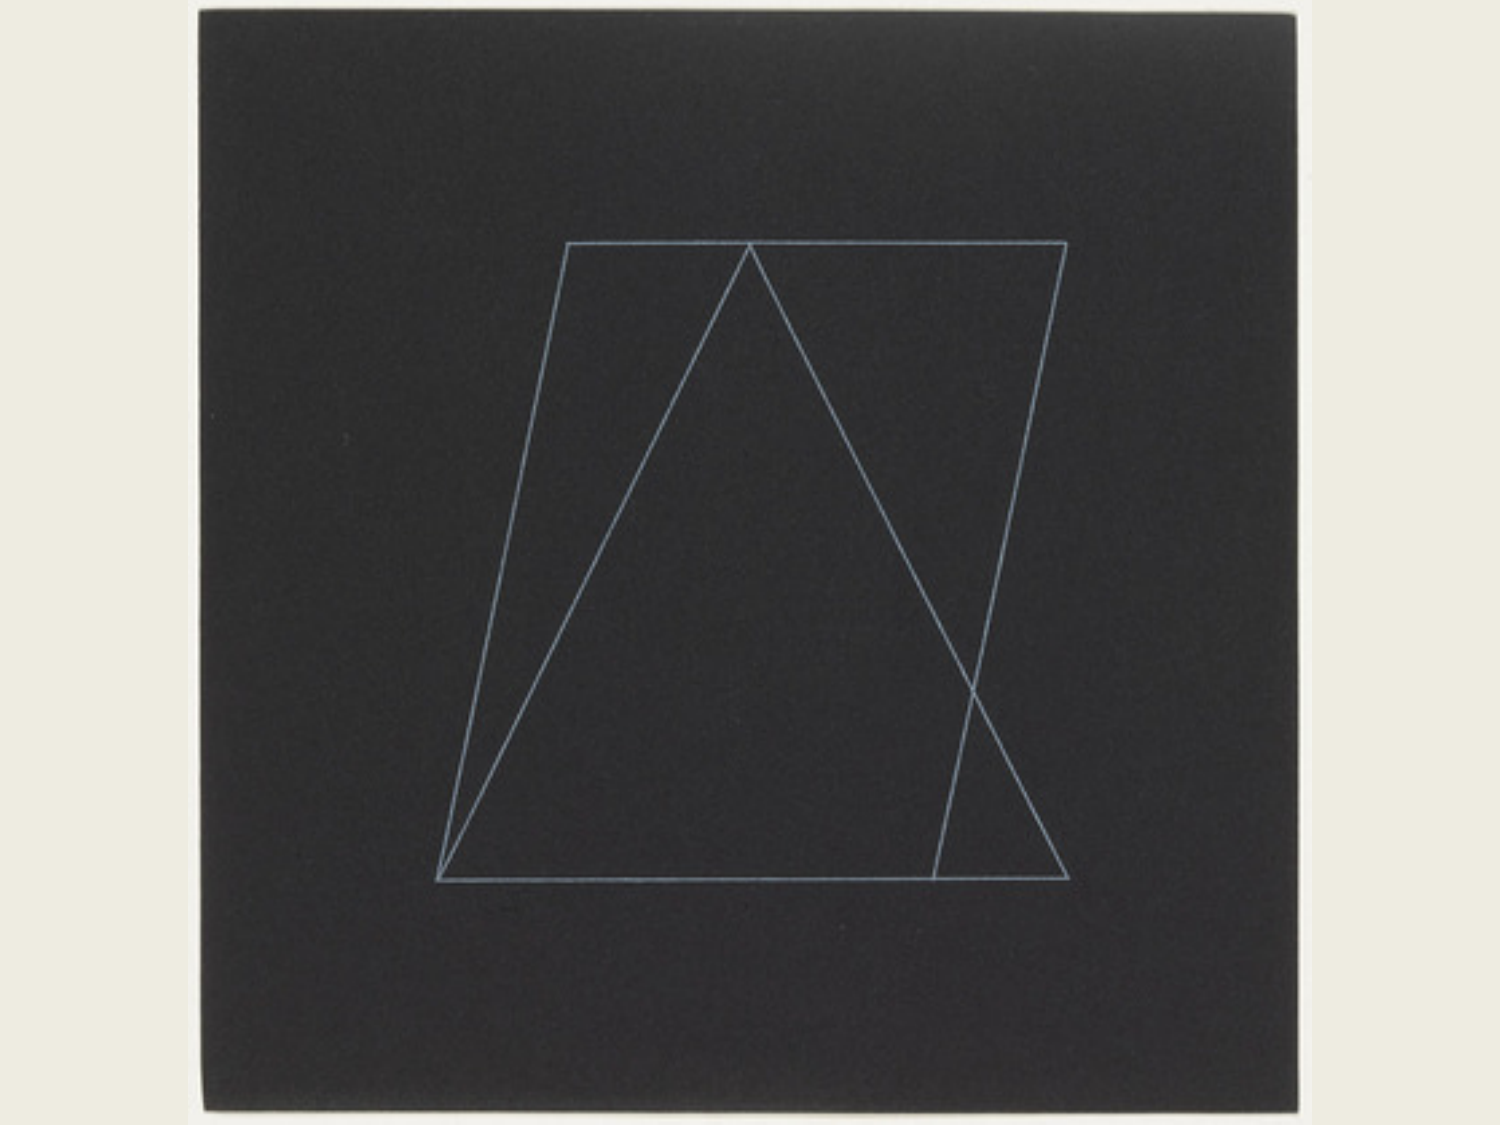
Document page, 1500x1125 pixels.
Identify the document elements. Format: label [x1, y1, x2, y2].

picture [188, 0, 1312, 1125]
